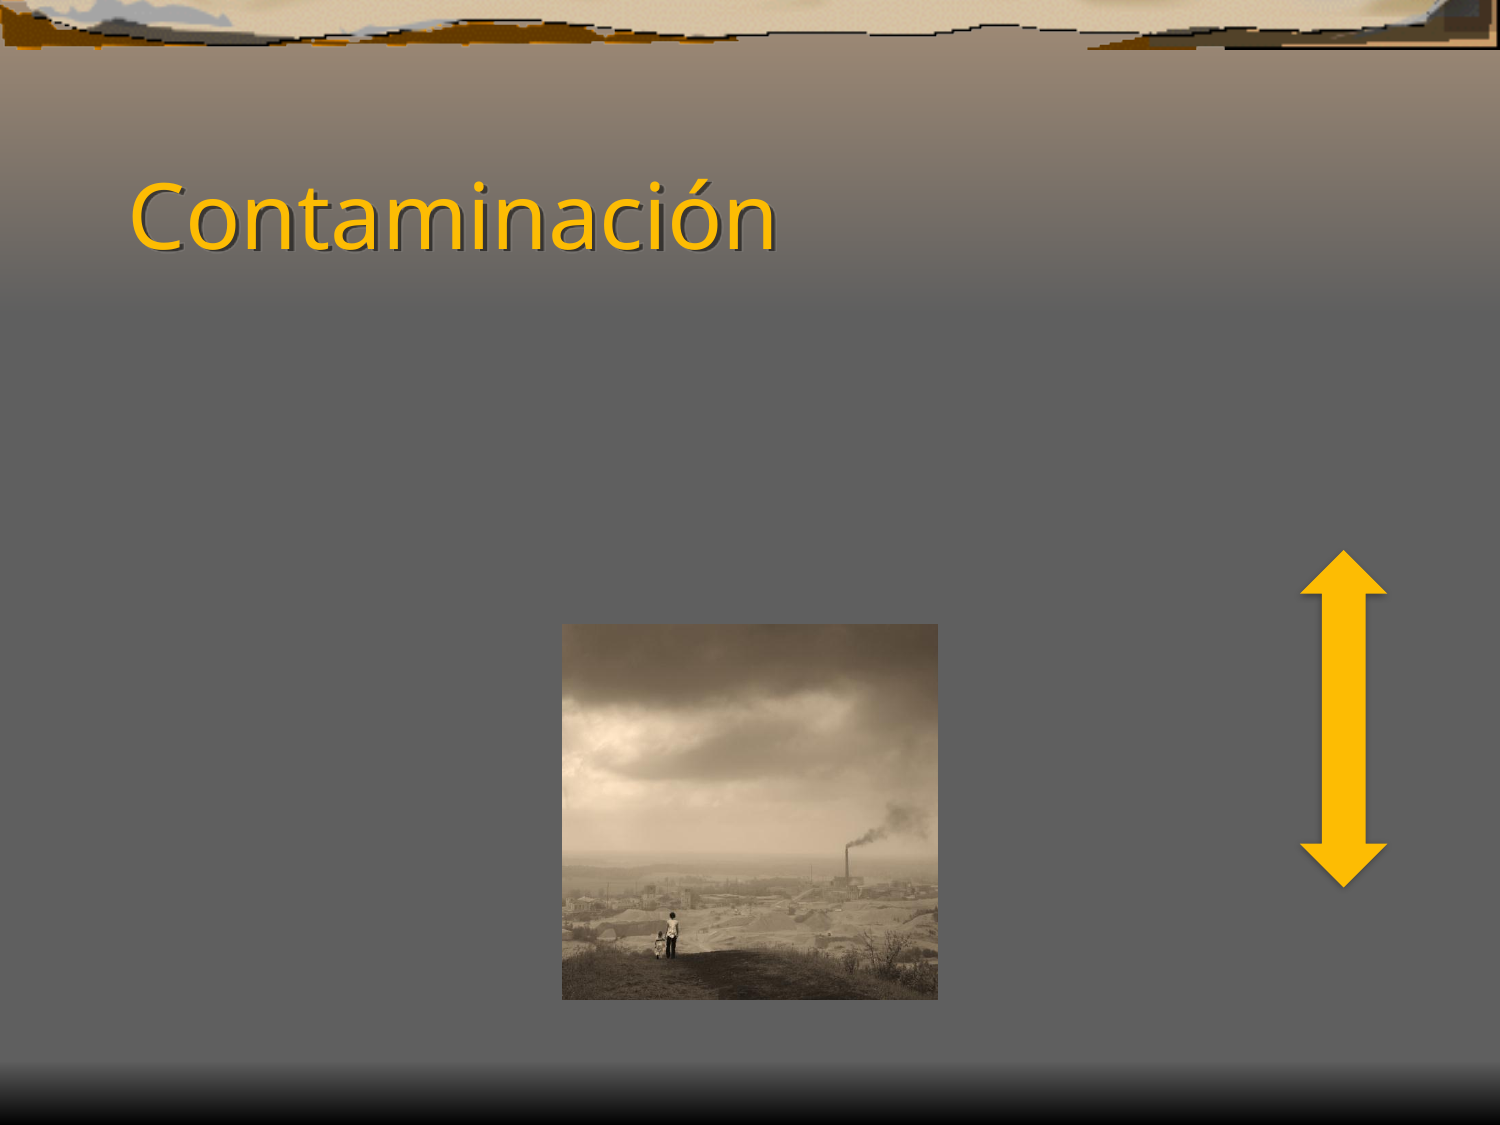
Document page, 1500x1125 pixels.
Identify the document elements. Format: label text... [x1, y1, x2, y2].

title Contaminación [112, 87, 1388, 275]
text_box [1299, 549, 1388, 888]
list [561, 624, 938, 1001]
picture [0, 0, 1500, 50]
